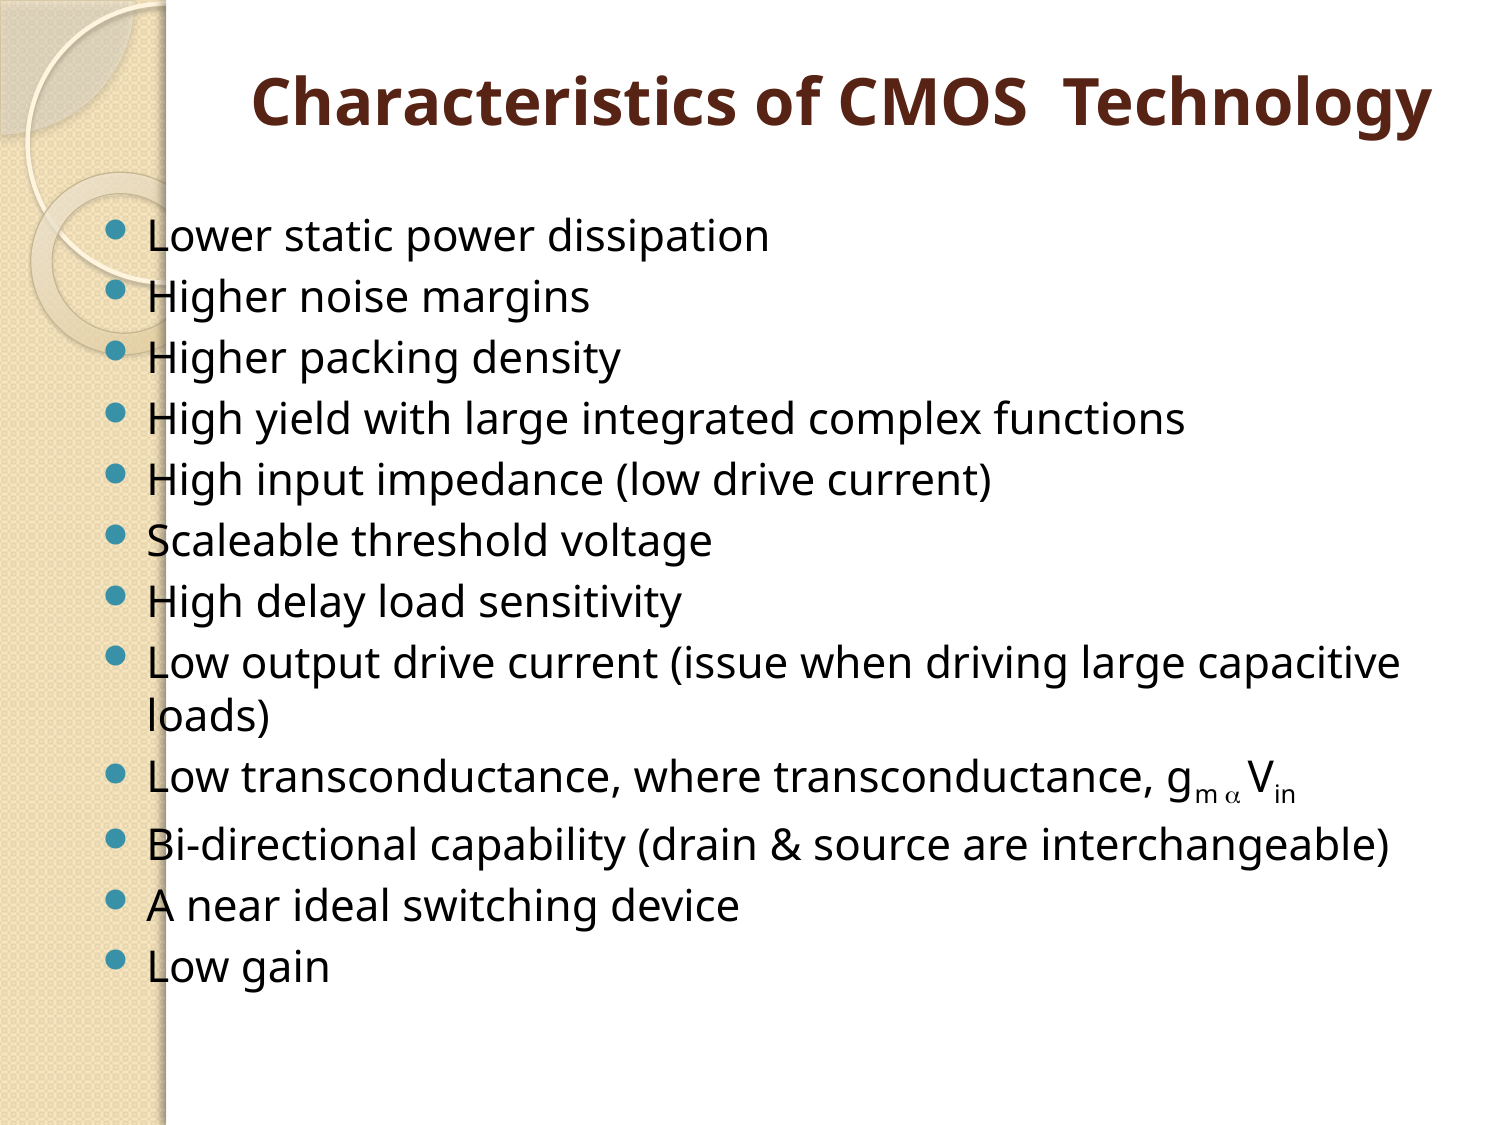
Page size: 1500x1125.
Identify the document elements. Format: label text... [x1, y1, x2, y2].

title Characteristics of CMOS Technology [235, 45, 1466, 233]
list Lower static power dissipation Higher noise margins Higher packing density High yield with large integrated complex functions High input impedance (low drive current) Scaleable threshold voltage High delay load sensitivity Low output drive current (issue when driving large capacitive loads) Low transconductance, where transconductance, gm  Vin Bi-directional capability (drain & source are interchangeable) A near ideal switching device Low gain [75, 200, 1425, 1005]
